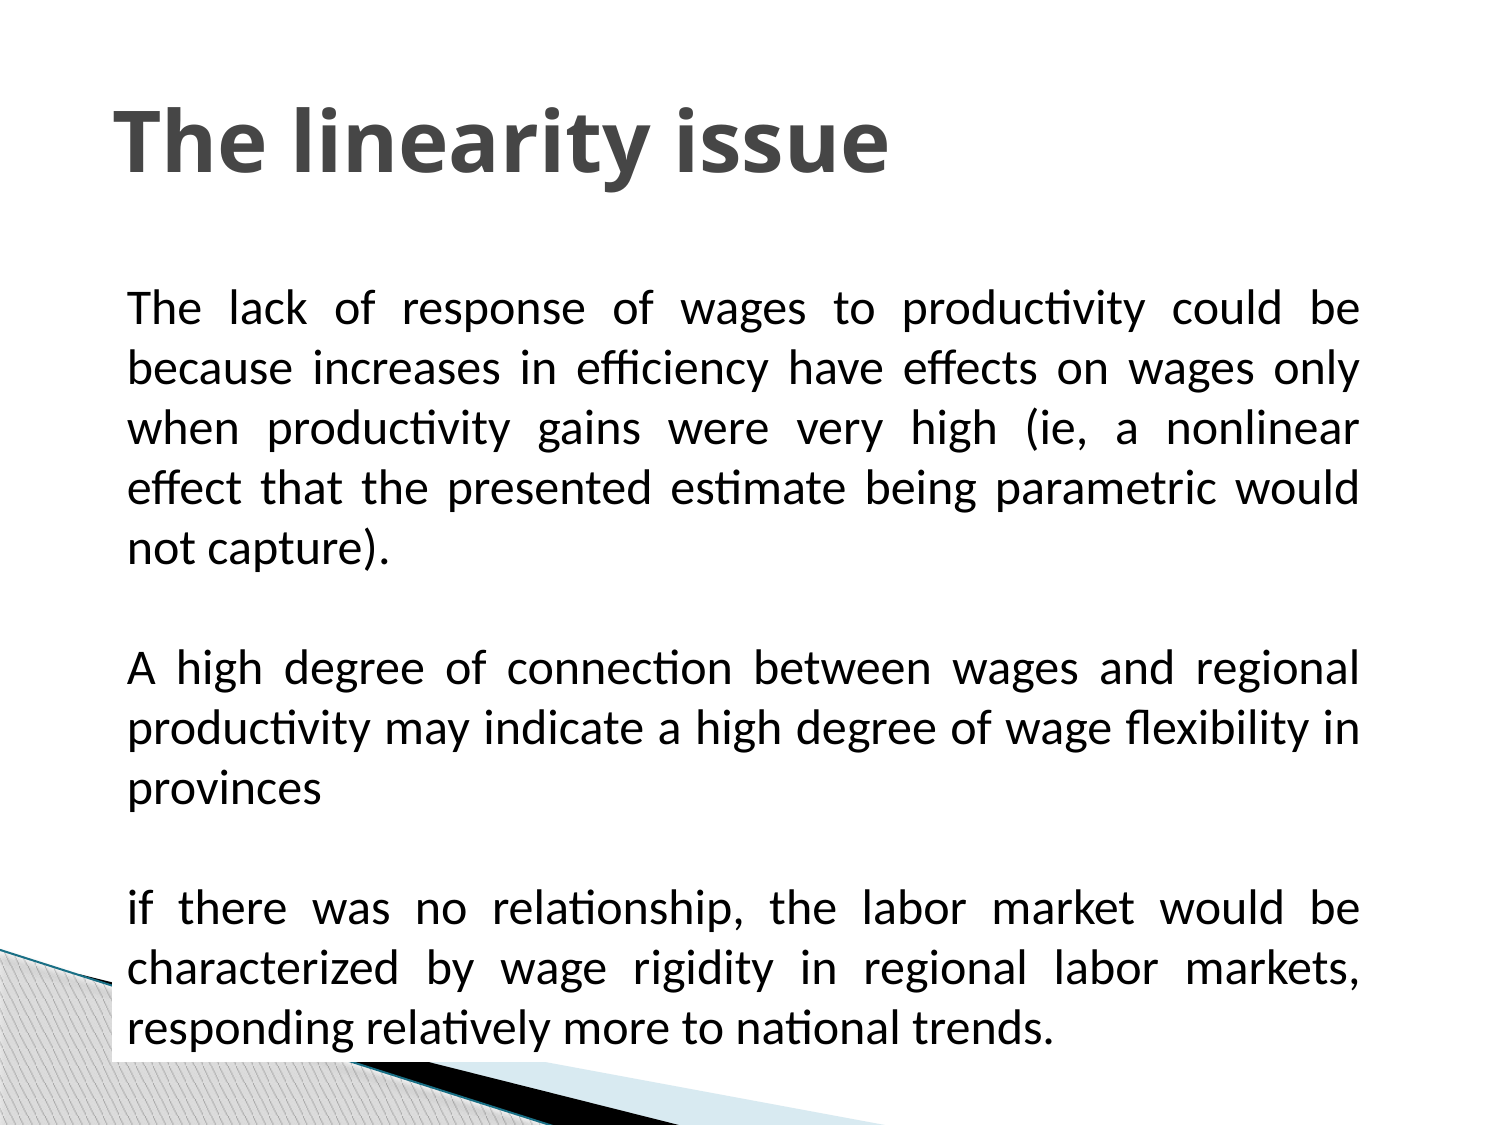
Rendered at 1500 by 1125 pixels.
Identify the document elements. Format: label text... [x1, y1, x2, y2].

title The linearity issue [75, 45, 1425, 233]
text_box The lack of response of wages to productivity could be because increases in efficiency have effects on wages only when productivity gains were very high (ie, a nonlinear effect that the presented estimate being parametric would not capture). A high degree of connection between wages and regional productivity may indicate a high degree of wage flexibility in provinces if there was no relationship, the labor market would be characterized by wage rigidity in regional labor markets, responding relatively more to national trends. [112, 267, 1376, 1062]
